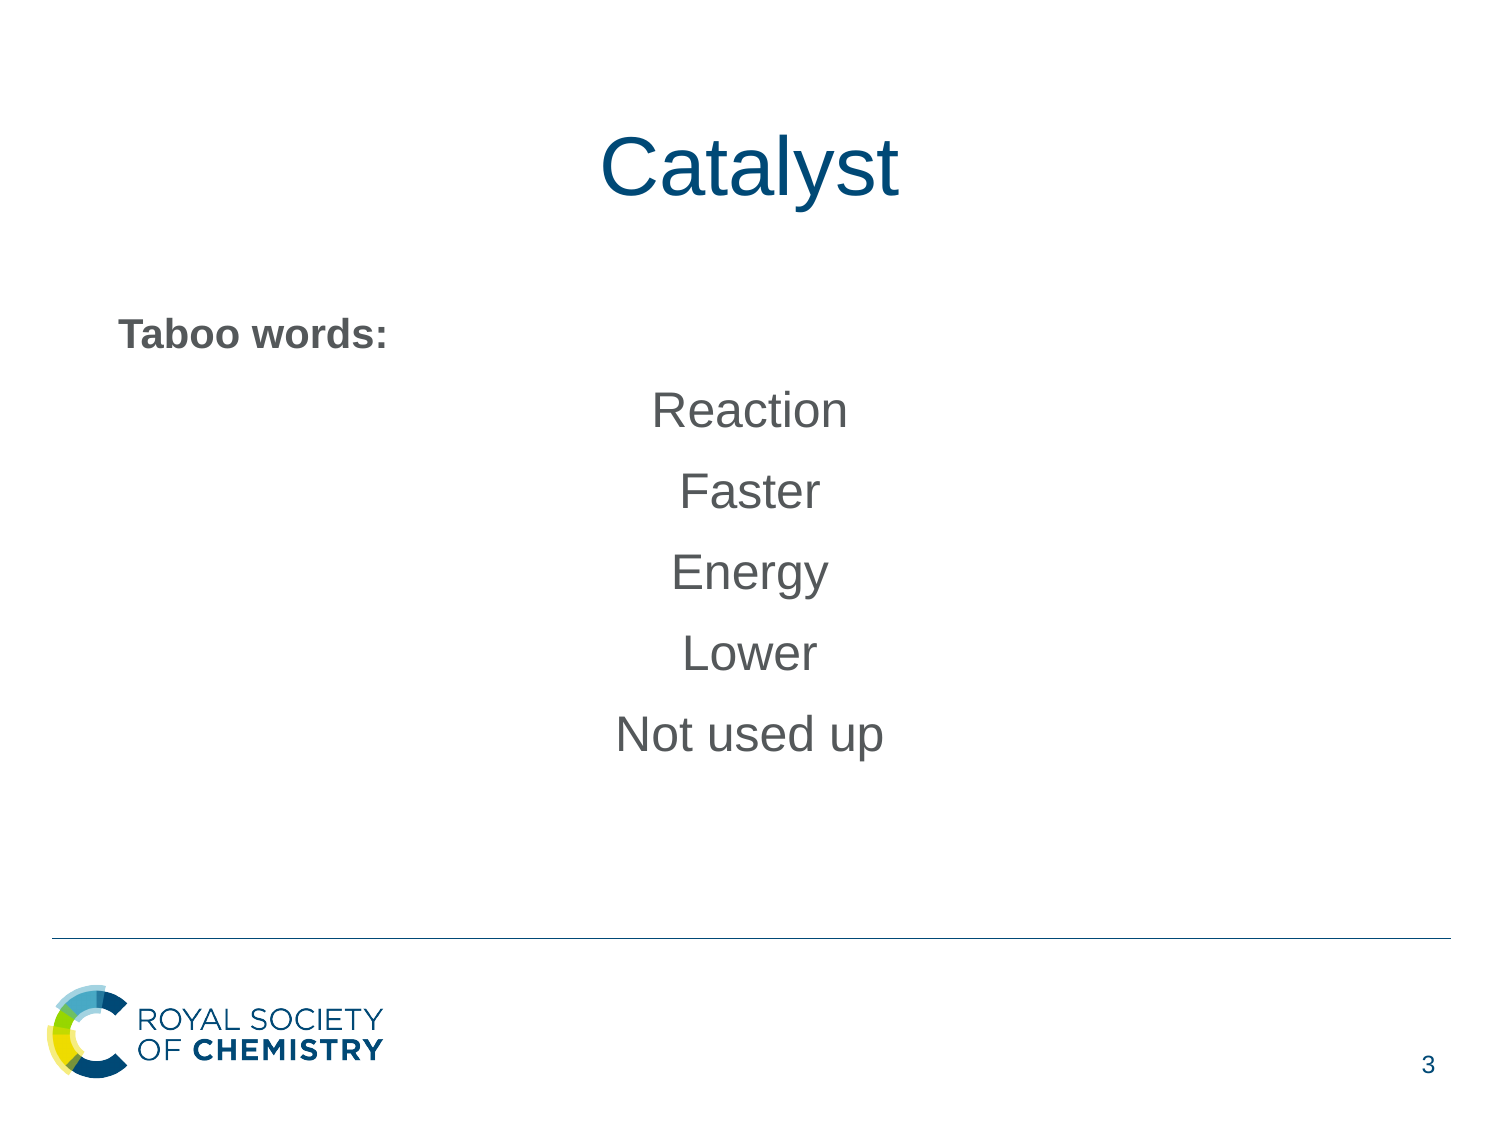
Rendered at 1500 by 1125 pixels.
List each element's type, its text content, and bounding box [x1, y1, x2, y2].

title Catalyst [103, 59, 1397, 278]
list Taboo words: Reaction Faster Energy Lower Not used up [103, 299, 1397, 859]
picture [0, 938, 430, 1125]
slide_number 3 [1113, 1033, 1451, 1094]
